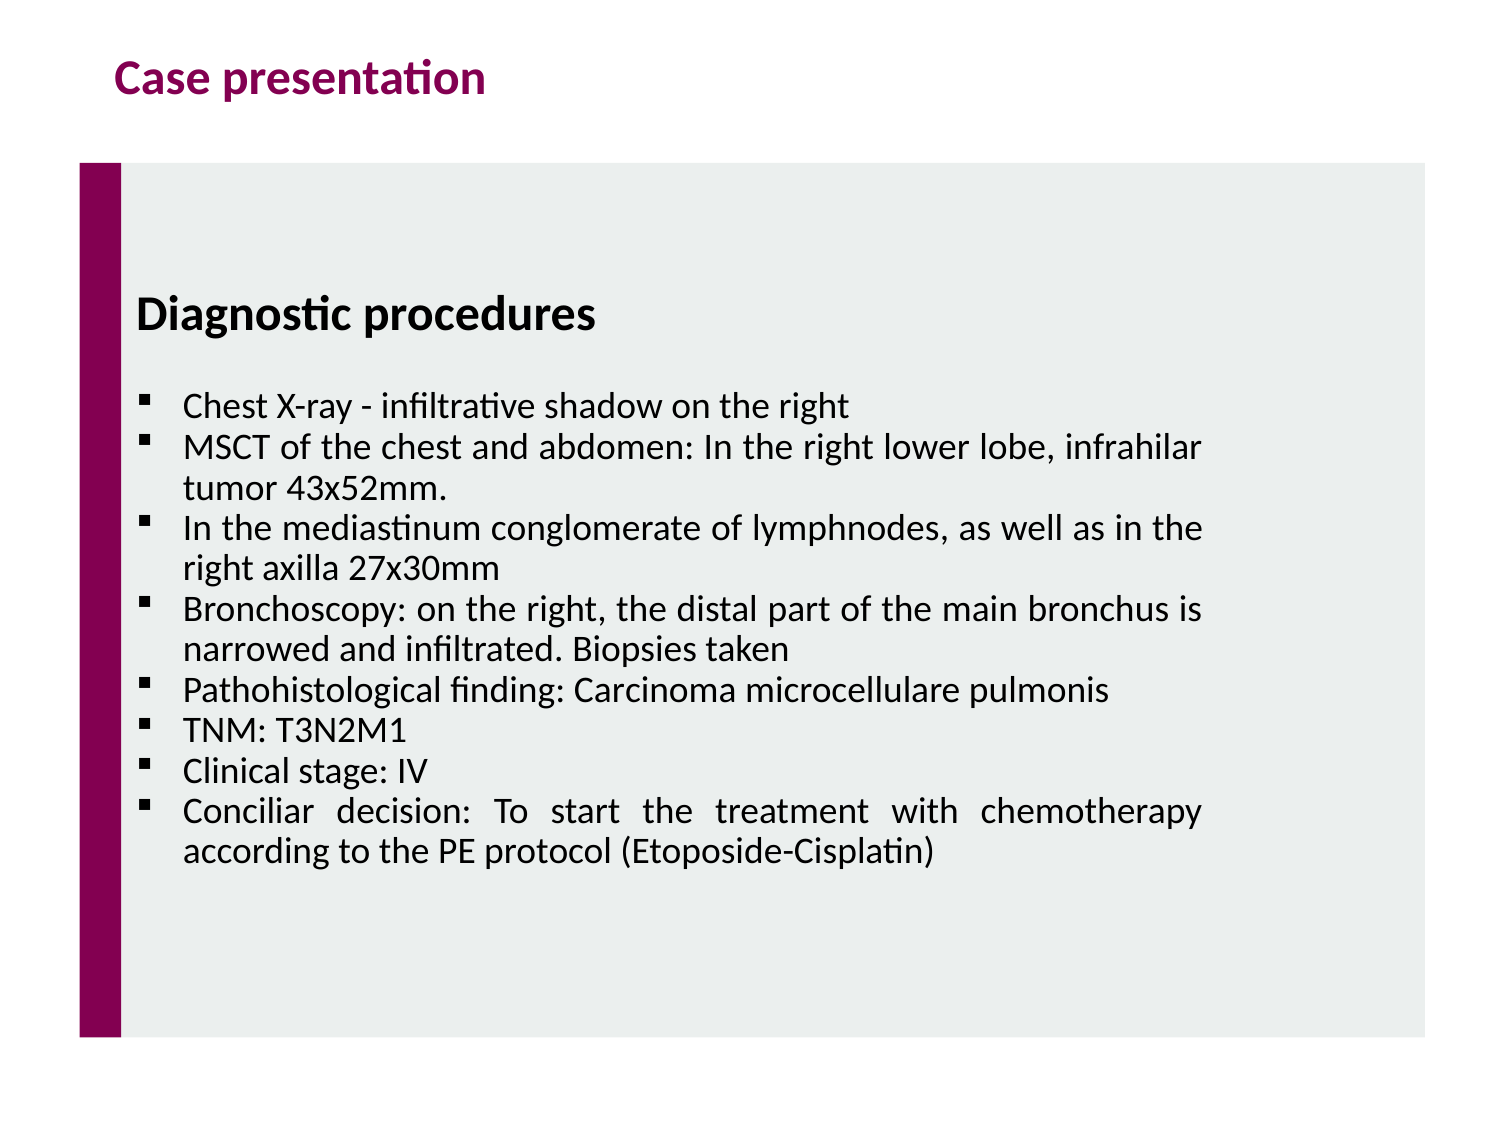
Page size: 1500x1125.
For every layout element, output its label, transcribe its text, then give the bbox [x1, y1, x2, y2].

text_box [79, 162, 122, 1038]
text_box Case presentation [99, 37, 1388, 113]
text_box Diagnostic procedures Chest X-ray - infiltrative shadow on the right MSCT of the chest and abdomen: In the right lower lobe, infrahilar tumor 43x52mm. In the mediastinum conglomerate of lymphnodes, as well as in the right axilla 27x30mm Bronchoscopy: on the right, the distal part of the main bronchus is narrowed and infiltrated. Biopsies taken Pathohistological finding: Carcinoma microcellulare pulmonis TNM: T3N2M1 Clinical stage: IV Conciliar decision: To start the treatment with chemotherapy according to the PE protocol (Etoposide-Cisplatin) [122, 162, 1426, 1038]
